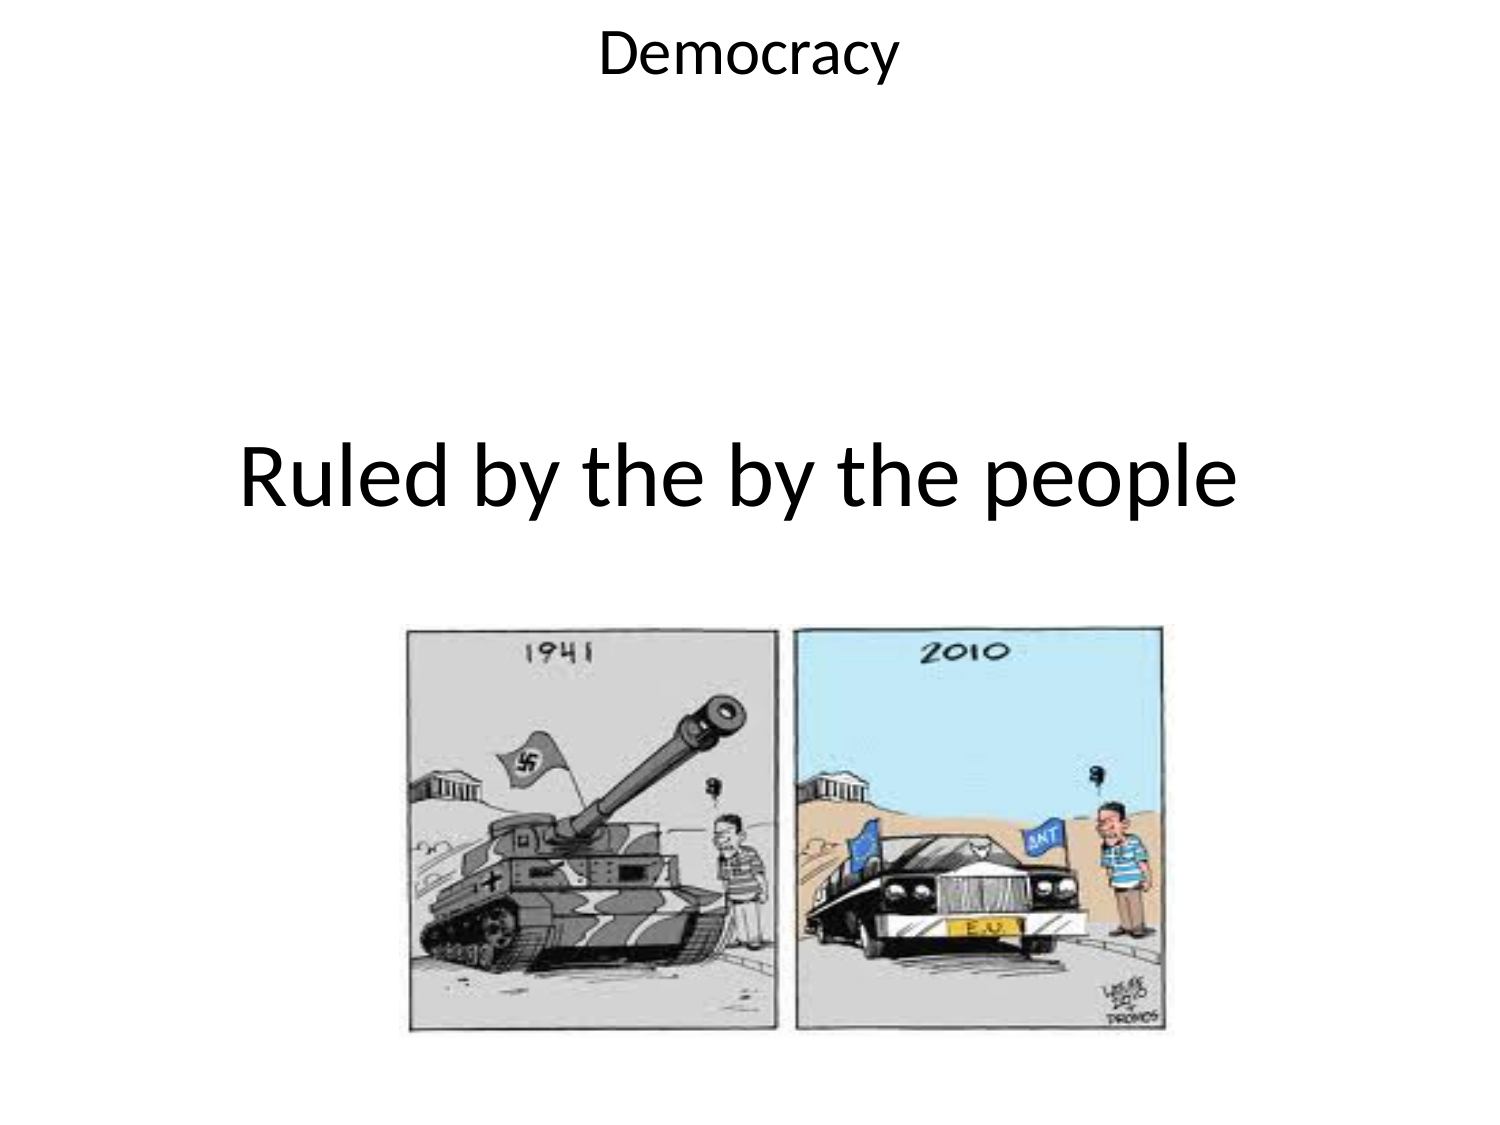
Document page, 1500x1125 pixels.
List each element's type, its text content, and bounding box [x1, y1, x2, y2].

picture [399, 624, 1176, 1038]
subtitle Democracy [224, 0, 1276, 288]
title Ruled by the by the people [112, 349, 1388, 591]
